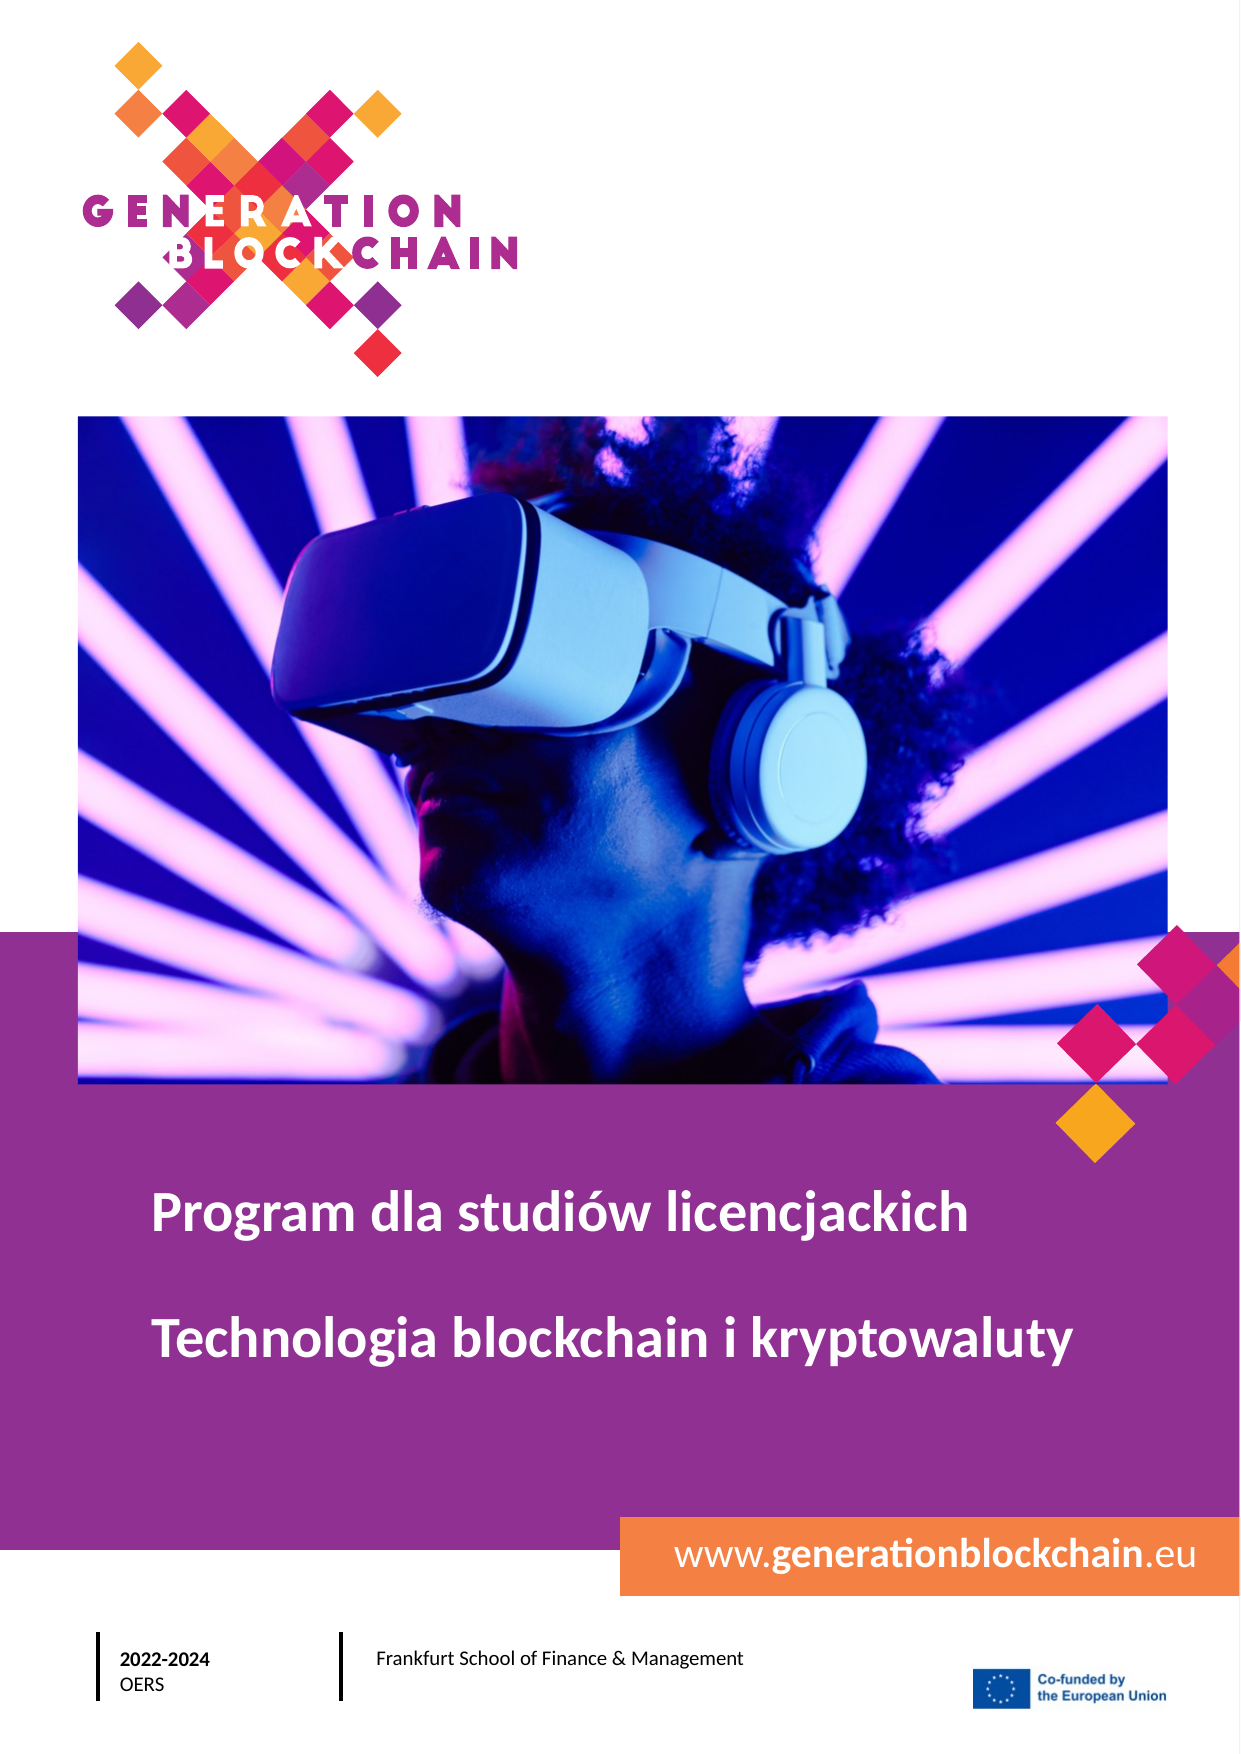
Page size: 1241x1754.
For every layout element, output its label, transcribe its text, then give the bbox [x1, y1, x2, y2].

text_box Program dla studiów licencjackich Technologia blockchain i kryptowaluty [99, 1173, 1140, 1375]
list 2022-2024 OERS [105, 1638, 307, 1708]
text_box www.generationblockchain.eu [659, 1518, 1213, 1619]
list Frankfurt School of Finance & Management [361, 1637, 820, 1707]
picture [973, 1666, 1168, 1712]
picture [77, 416, 1168, 1085]
